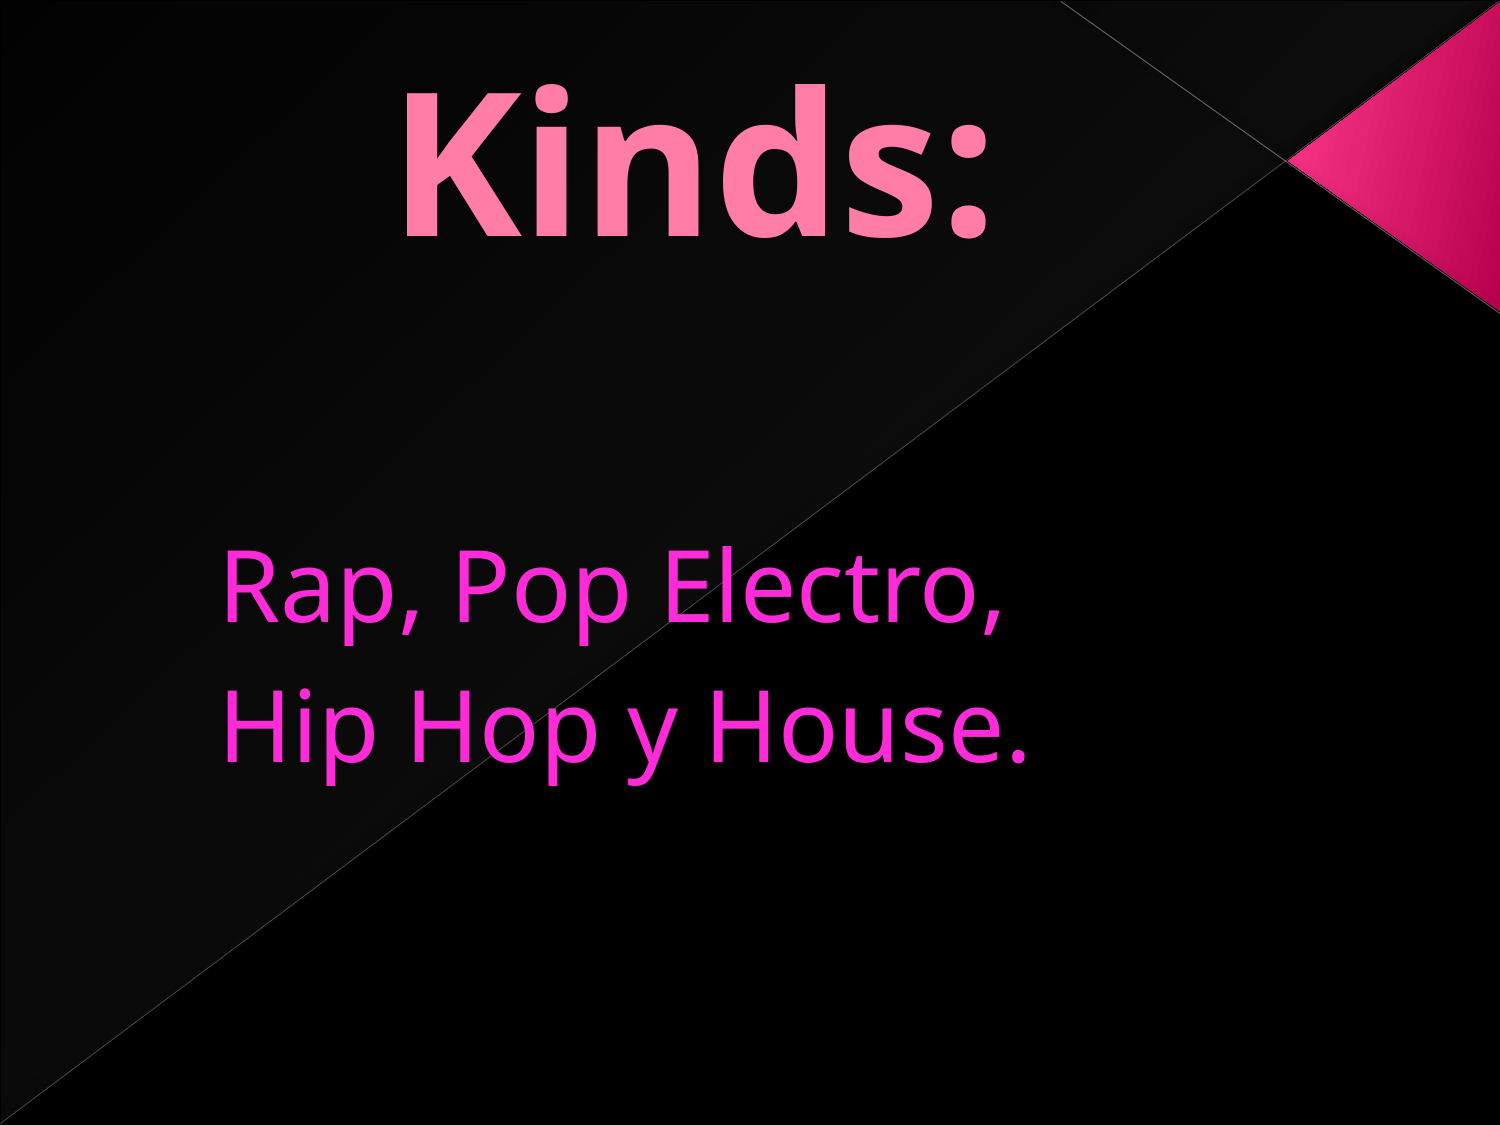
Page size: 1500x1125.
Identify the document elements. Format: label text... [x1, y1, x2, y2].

title Kinds: [62, 44, 1250, 268]
list Rap, Pop Electro, Hip Hop y House. [194, 515, 1282, 1000]
